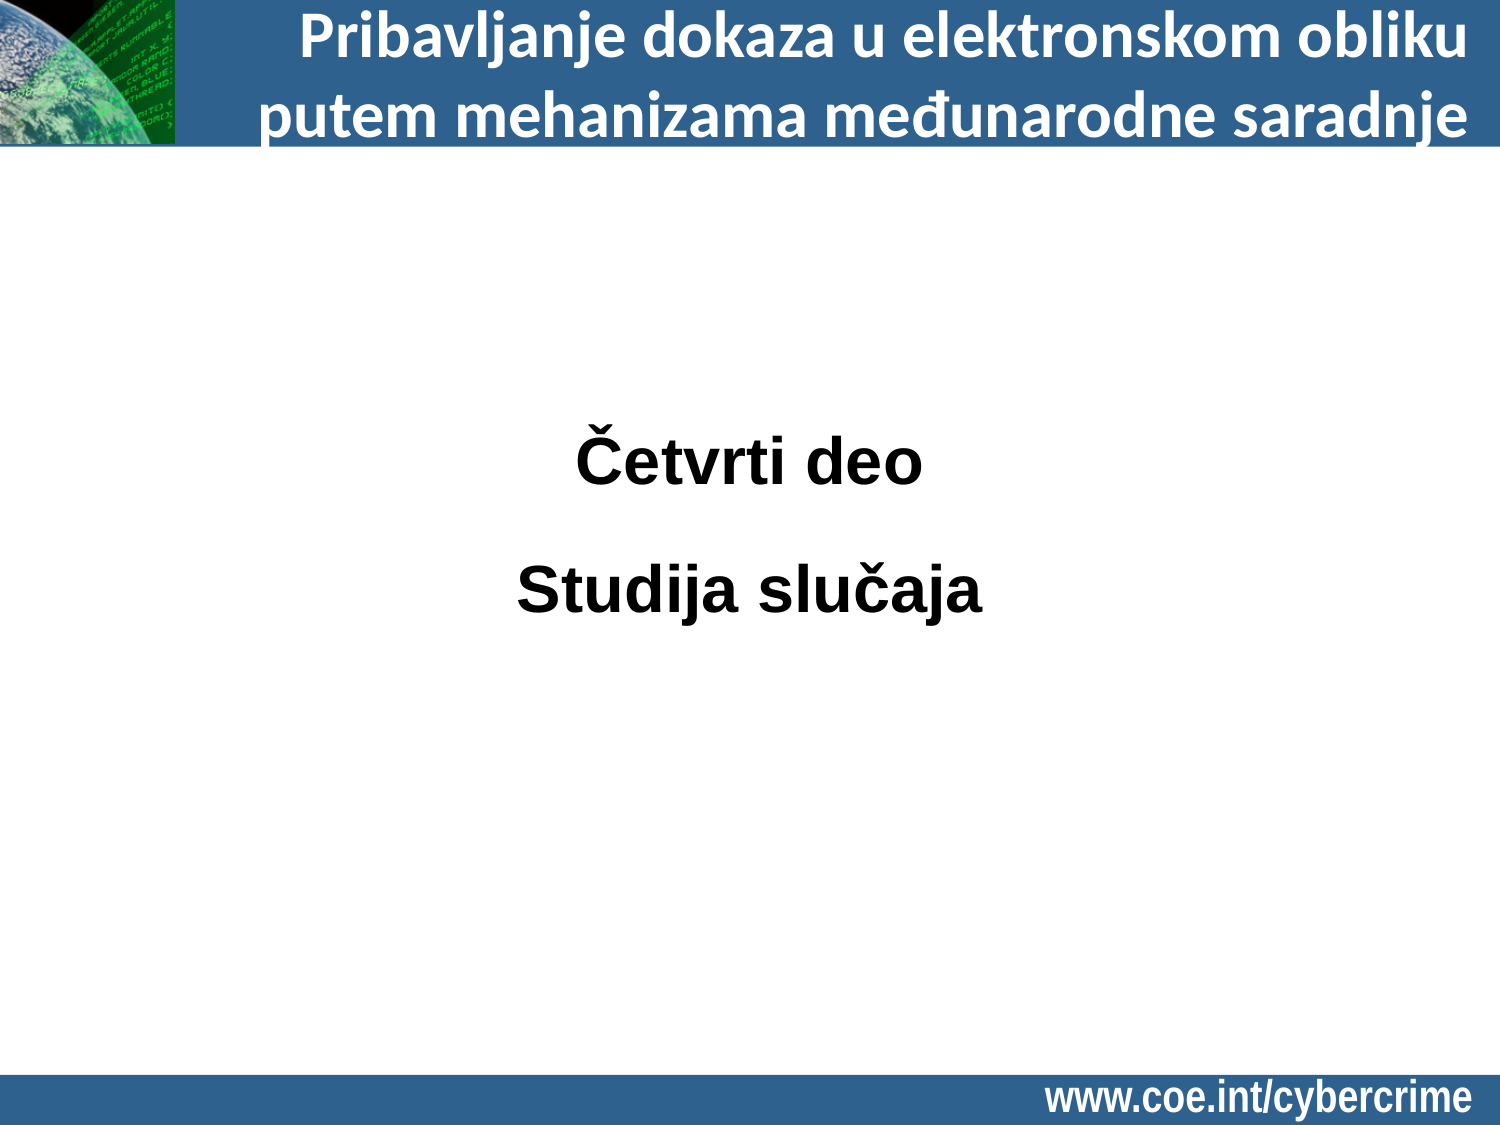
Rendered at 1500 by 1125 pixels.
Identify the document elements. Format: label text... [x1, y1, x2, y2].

text_box [0, 1073, 1030, 1125]
text_box www.coe.int/cybercrime [1030, 1059, 1500, 1125]
text_box Pribavljanje dokaza u elektronskom obliku putem mehanizama međunarodne saradnje [177, 0, 1500, 149]
text_box Četvrti deo Studija slučaja [50, 425, 1450, 697]
picture [0, 0, 175, 144]
